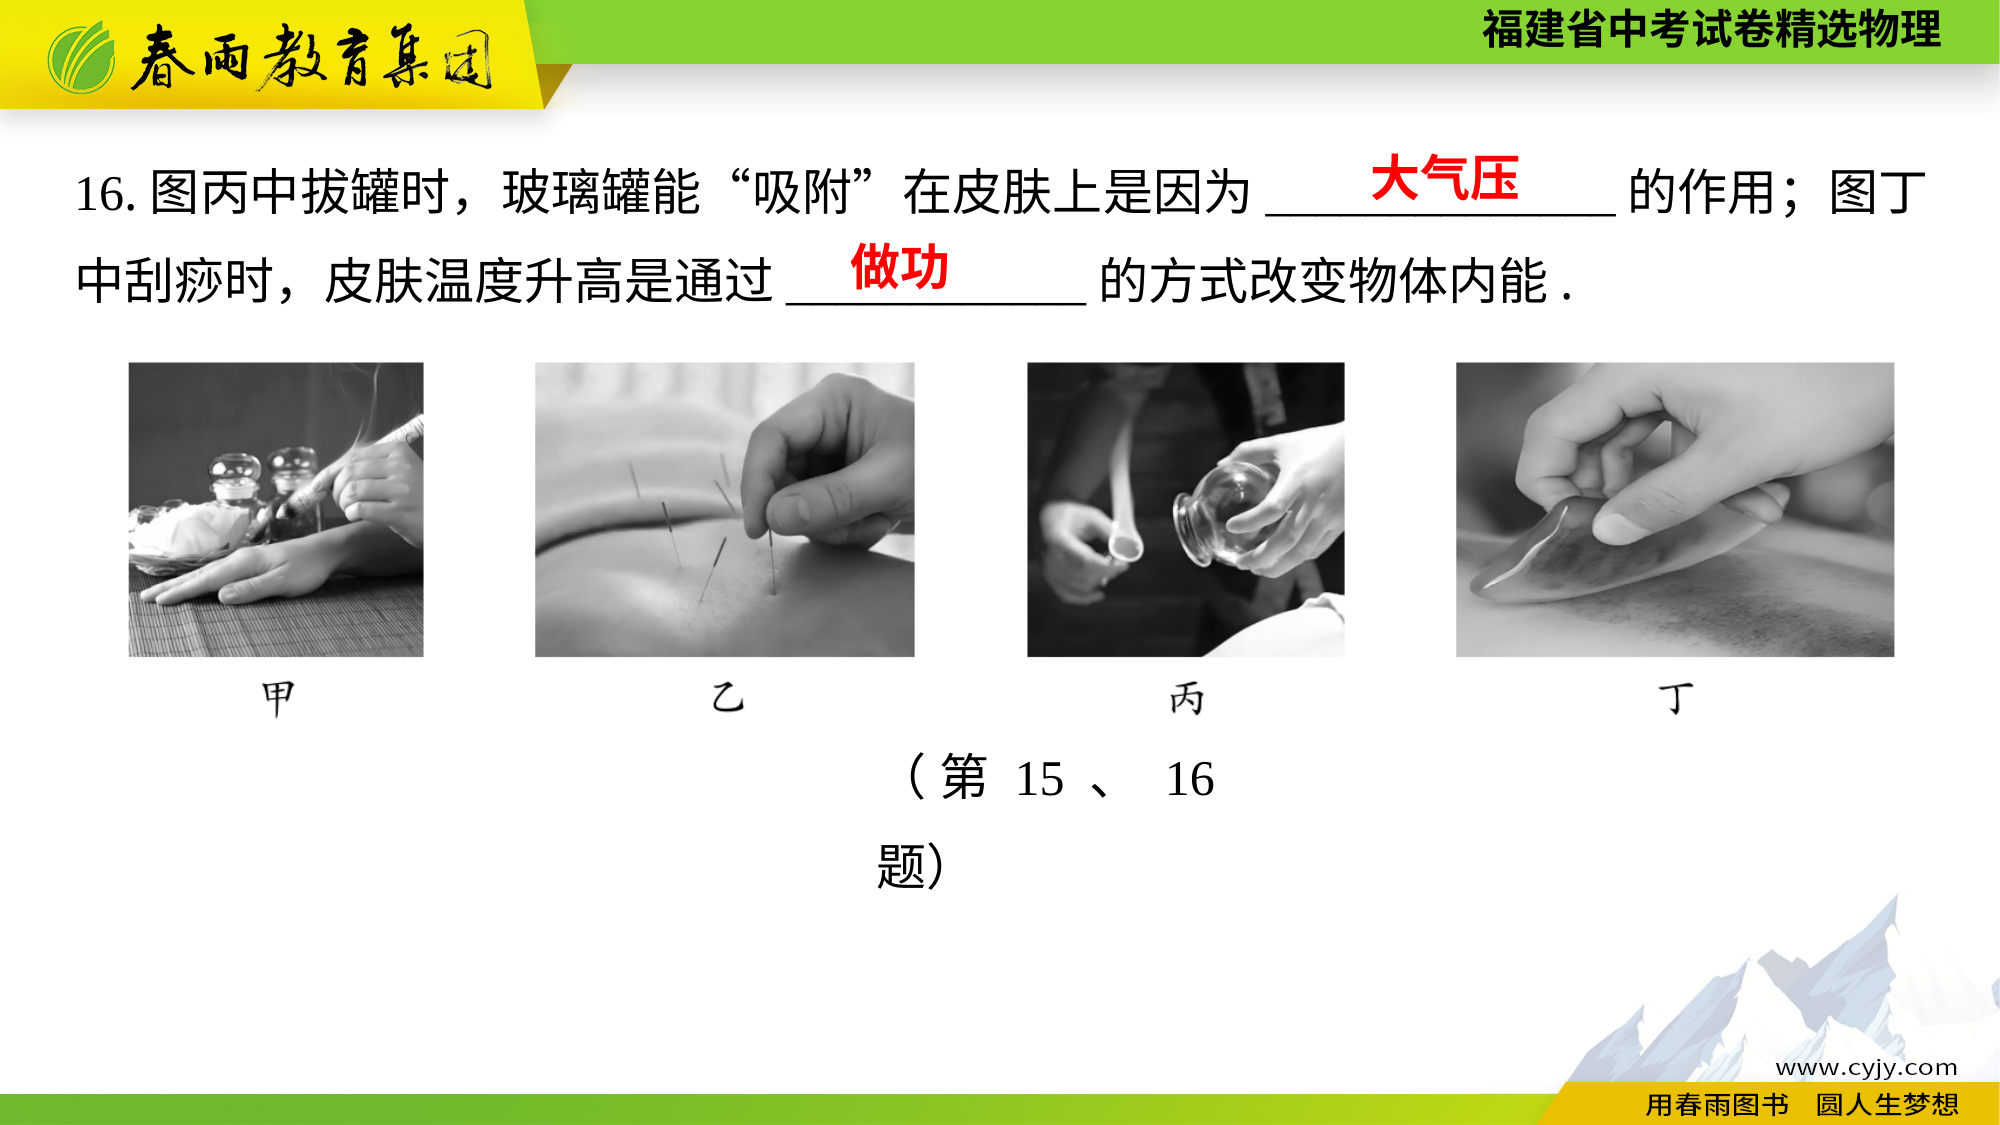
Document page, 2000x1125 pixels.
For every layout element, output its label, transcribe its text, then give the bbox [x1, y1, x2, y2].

list 16.图丙中拔罐时，玻璃罐能“吸附”在皮肤上是因为______________的作用；图丁中刮痧时，皮肤温度升高是通过____________的方式改变物体内能. [59, 122, 1944, 308]
text_box 大气压 [1356, 138, 1586, 214]
picture [0, 0, 2000, 1125]
text_box （第15、16题） [861, 740, 1242, 814]
text_box 做功 [835, 227, 1016, 303]
